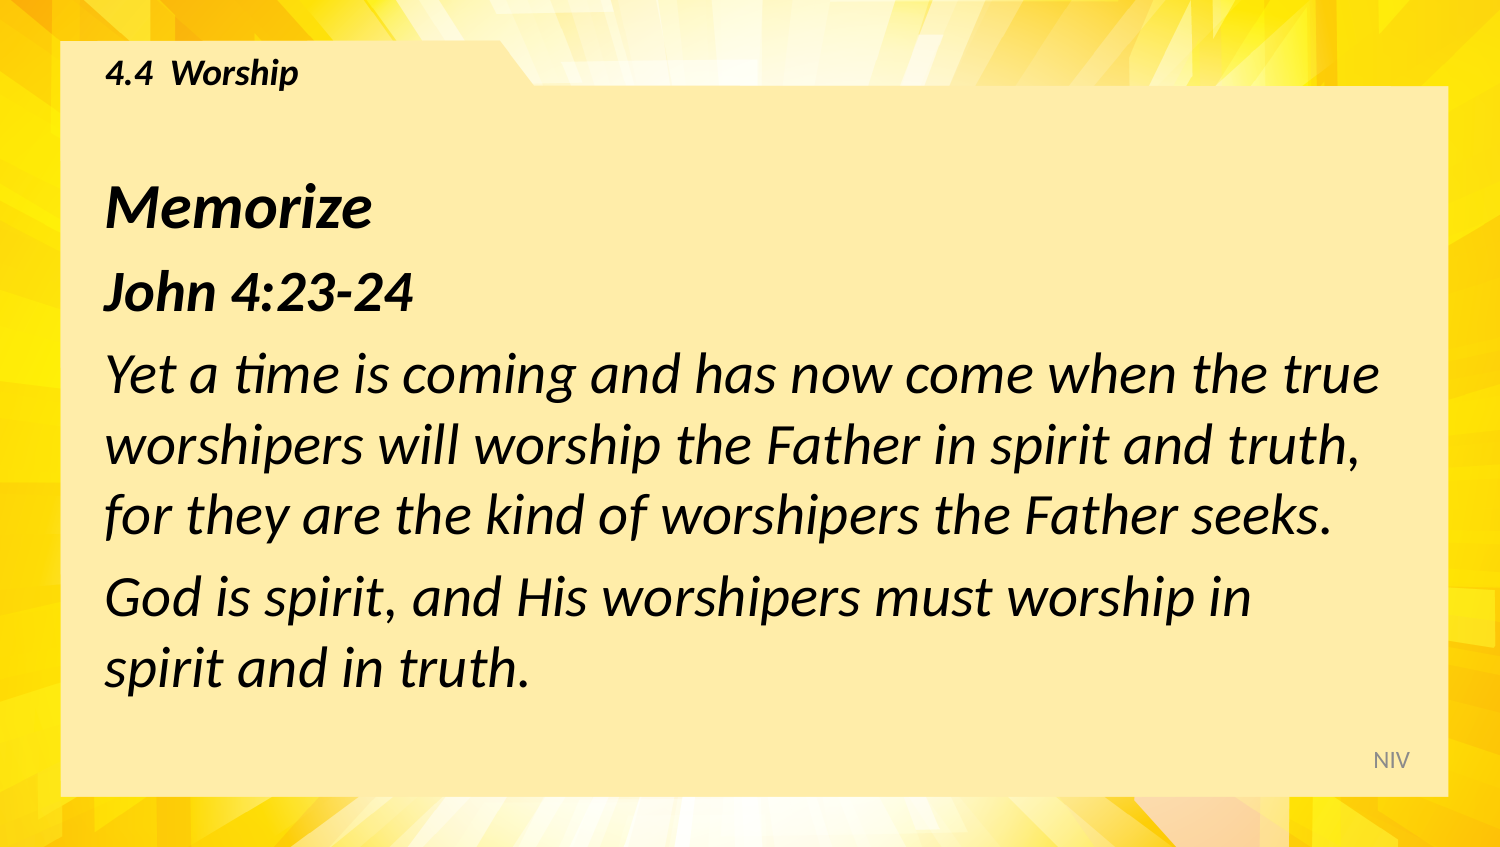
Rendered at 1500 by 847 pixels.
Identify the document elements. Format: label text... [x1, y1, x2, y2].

list Memorize John 4:23-24 Yet a time is coming and has now come when the true worshipers will worship the Father in spirit and truth, for they are the kind of worshipers the Father seeks. God is spirit, and His worshipers must worship in spirit and in truth. [89, 141, 1403, 722]
footer NIV [950, 736, 1425, 782]
picture [0, 0, 1500, 847]
title 4.4 Worship [89, 33, 1420, 108]
